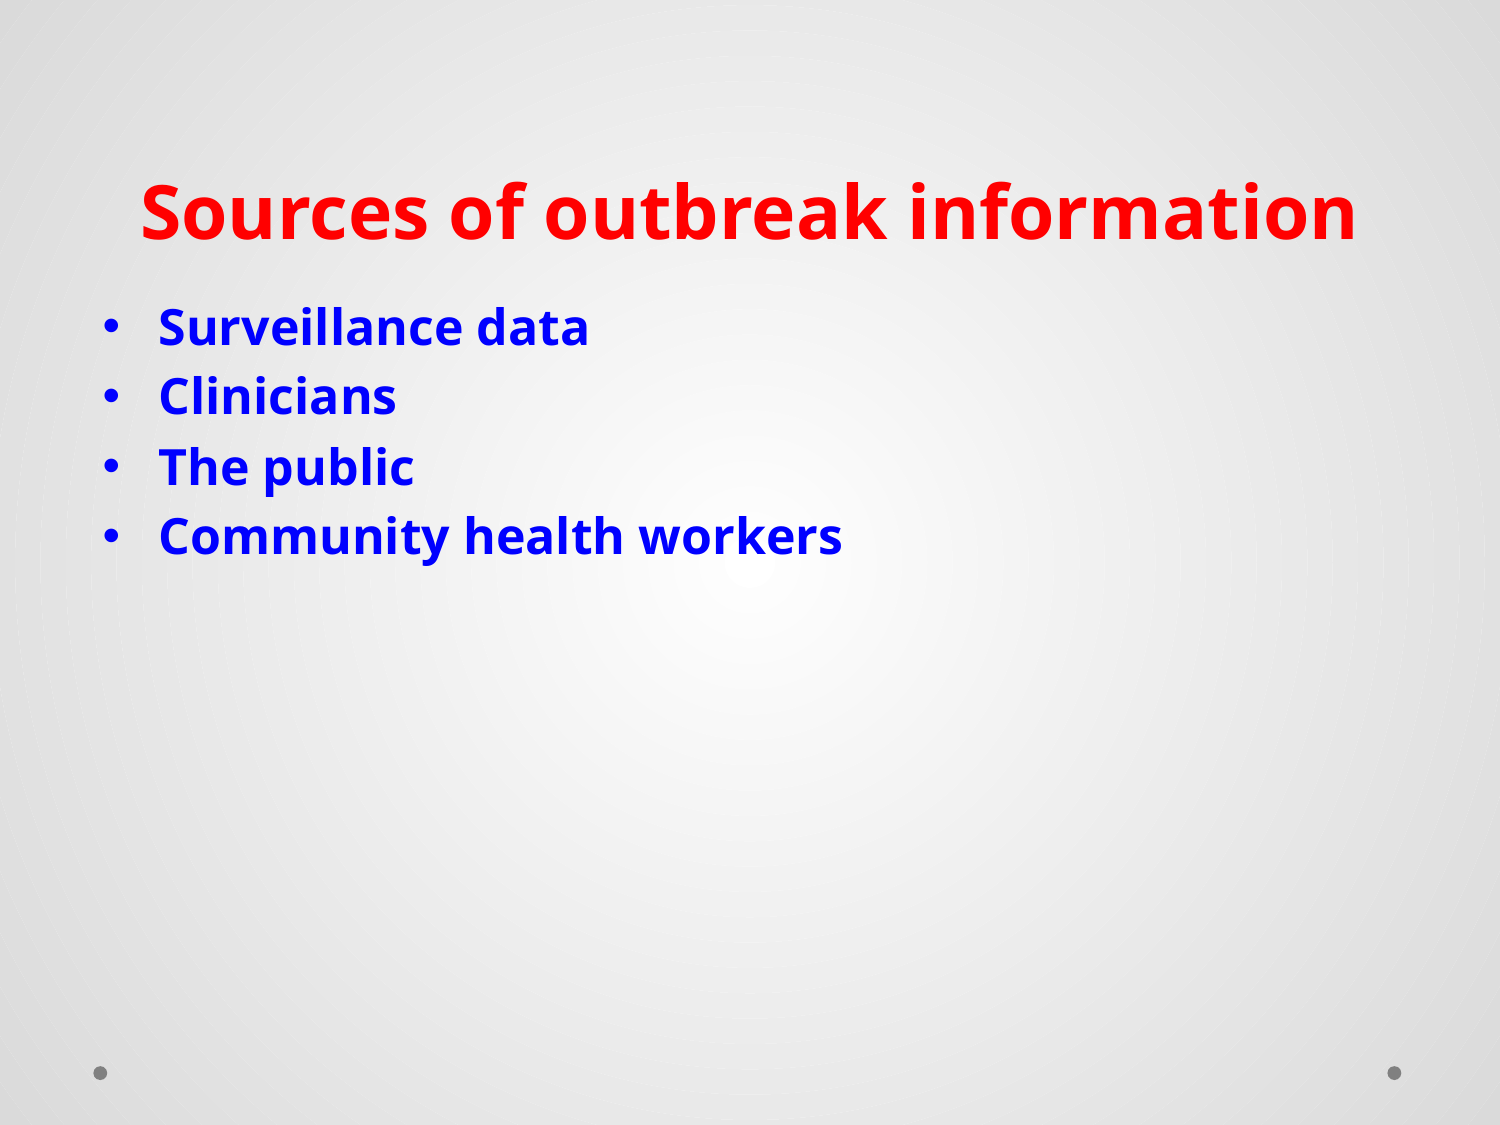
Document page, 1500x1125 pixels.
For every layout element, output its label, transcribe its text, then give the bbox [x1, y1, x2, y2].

list Surveillance data Clinicians The public Community health workers [87, 287, 1438, 1080]
title Sources of outbreak information [75, 0, 1425, 263]
